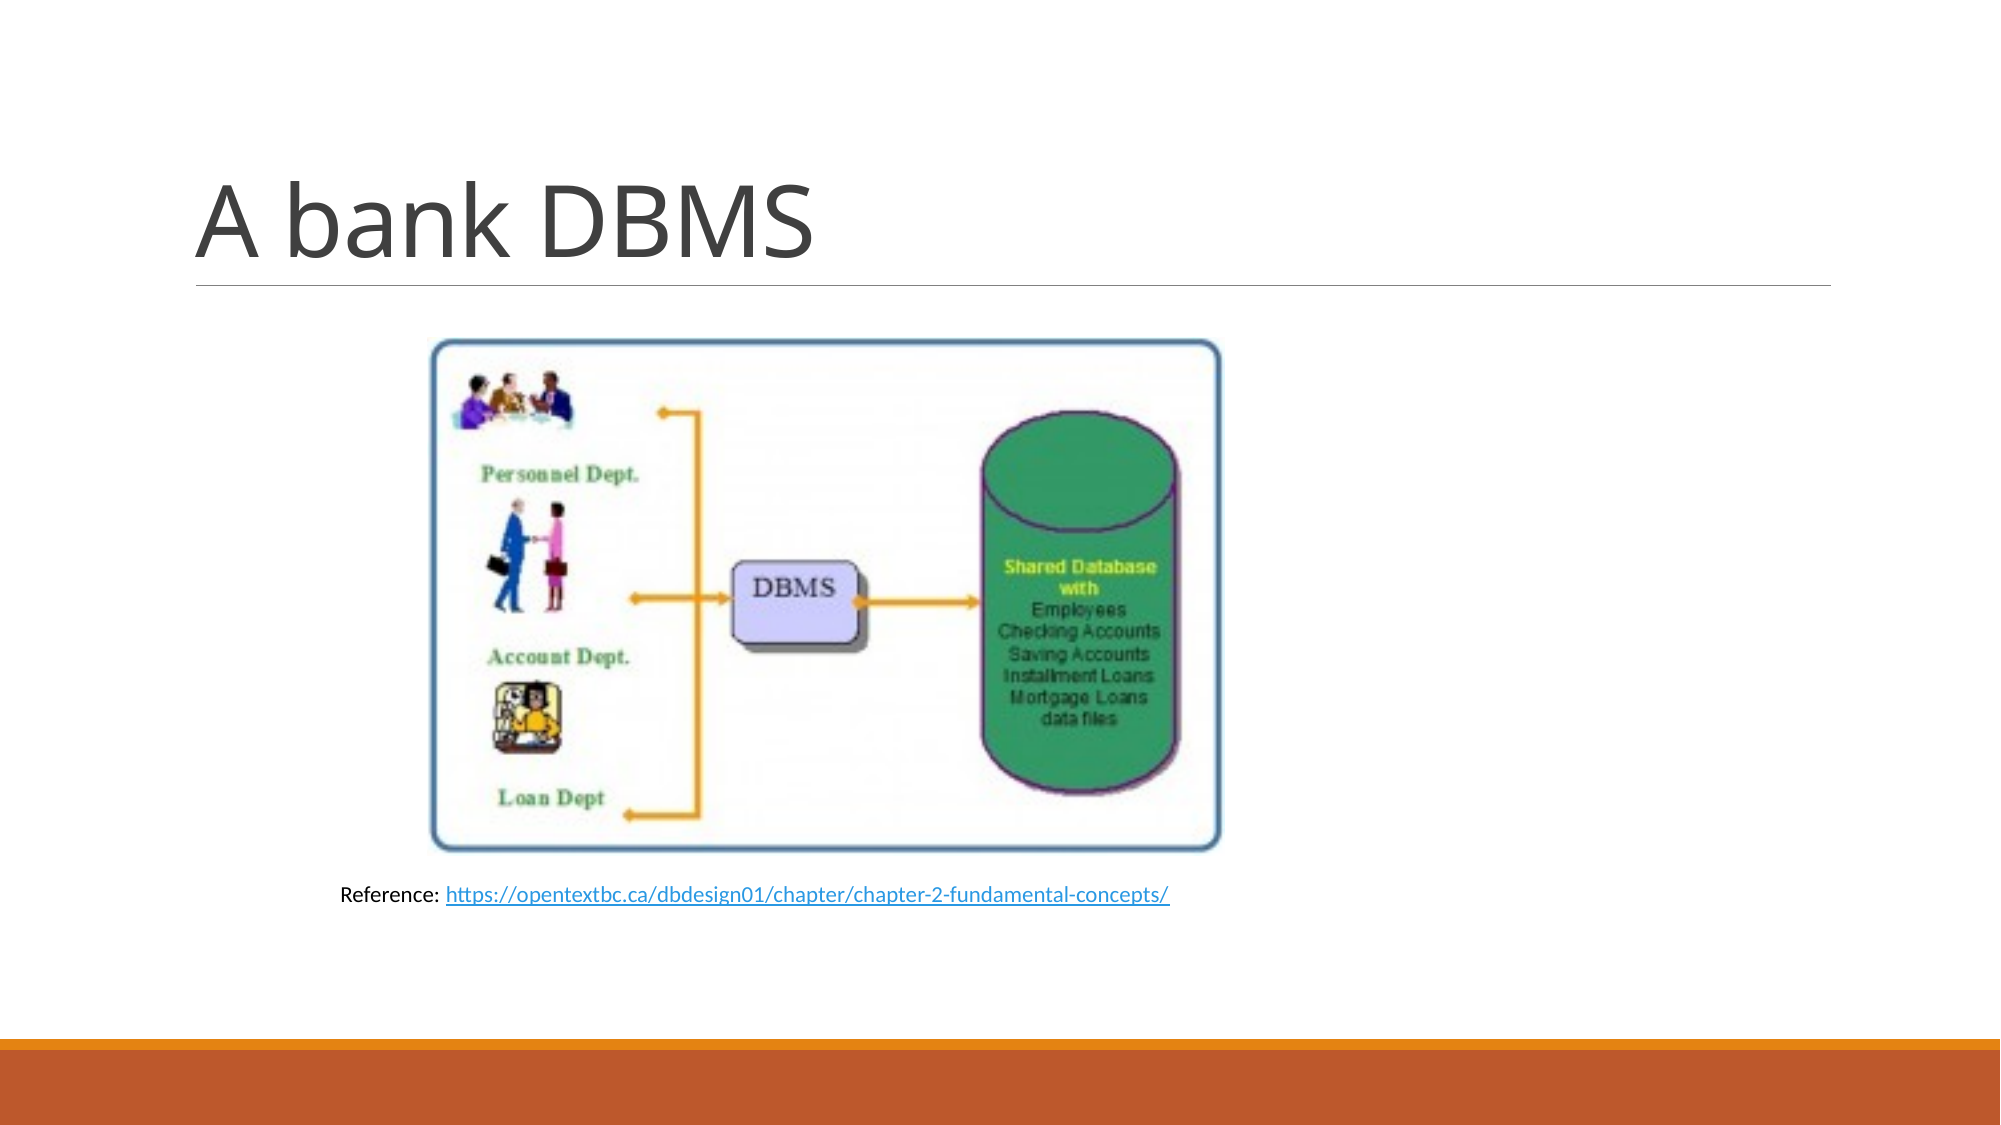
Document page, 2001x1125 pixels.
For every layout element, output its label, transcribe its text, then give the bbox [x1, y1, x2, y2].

text_box Reference: https://opentextbc.ca/dbdesign01/chapter/chapter-2-fundamental-concepts/ [325, 872, 1326, 915]
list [426, 337, 1225, 857]
title A bank DBMS [180, 47, 1830, 285]
